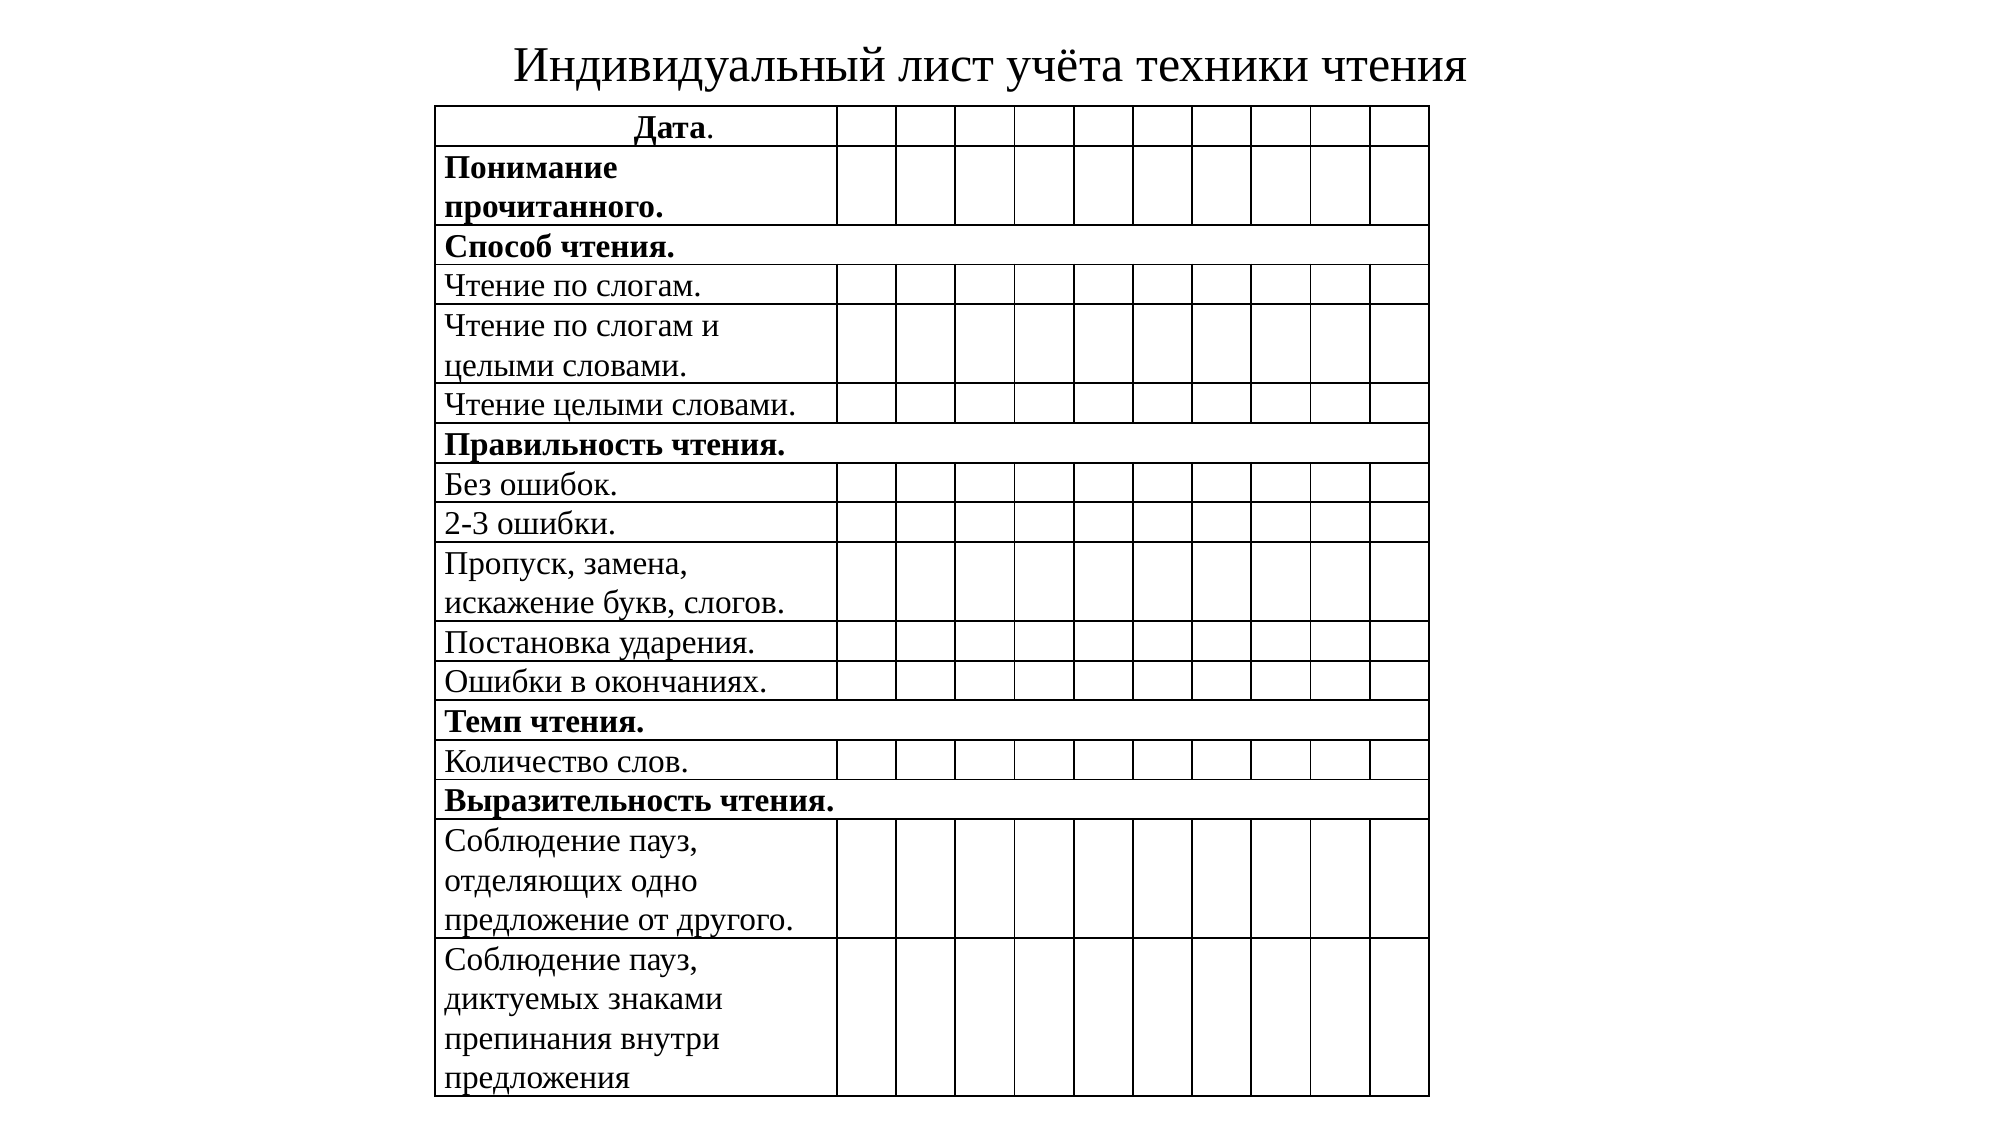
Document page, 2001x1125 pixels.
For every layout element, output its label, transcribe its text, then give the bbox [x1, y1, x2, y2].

table_cell [1311, 503, 1369, 541]
table_cell [956, 662, 1014, 699]
table_header Дата. [436, 107, 836, 145]
table_cell [1371, 464, 1428, 501]
table_cell Соблюдение пауз, диктуемых знаками препинания внутри предложения [436, 939, 836, 1095]
table_cell [1075, 464, 1132, 501]
table_cell [1134, 543, 1191, 620]
table_cell [838, 820, 895, 937]
table_cell [1075, 939, 1132, 1095]
table_cell [1134, 384, 1191, 422]
table_cell [1015, 662, 1073, 699]
table_cell [1193, 543, 1250, 620]
table_cell [1311, 622, 1369, 660]
table_cell [1015, 741, 1073, 779]
table_cell [1371, 384, 1428, 422]
table_cell 2-3 ошибки. [436, 503, 836, 541]
table_cell [1134, 305, 1191, 382]
table_cell Количество слов. [436, 741, 836, 779]
table_cell [1193, 939, 1250, 1095]
table_cell [1193, 384, 1250, 422]
table_cell [1371, 147, 1428, 224]
table_header [1075, 107, 1132, 145]
table_header [1252, 107, 1310, 145]
table_cell [1311, 265, 1369, 303]
table_cell [1252, 939, 1310, 1095]
table_cell [838, 147, 895, 224]
table_cell [1075, 662, 1132, 699]
table_cell Постановка ударения. [436, 622, 836, 660]
table_cell [956, 503, 1014, 541]
table_cell [1371, 820, 1428, 937]
table_cell [1075, 543, 1132, 620]
table_cell Ошибки в окончаниях. [436, 662, 836, 699]
table_cell [956, 543, 1014, 620]
table_cell [1015, 305, 1073, 382]
table_cell [1252, 622, 1310, 660]
table_cell [897, 384, 954, 422]
table_cell [1193, 464, 1250, 501]
table_cell [956, 464, 1014, 501]
table_cell [956, 147, 1014, 224]
table_cell [1193, 662, 1250, 699]
table_cell [1134, 147, 1191, 224]
table_header [1015, 107, 1073, 145]
table_cell [1015, 147, 1073, 224]
table_cell [1252, 662, 1310, 699]
table_cell [956, 939, 1014, 1095]
table_cell [1311, 464, 1369, 501]
table_cell [897, 939, 954, 1095]
table_cell [838, 305, 895, 382]
table_cell [1371, 741, 1428, 779]
table_cell [1193, 820, 1250, 937]
table_cell [1075, 820, 1132, 937]
table_cell Чтение целыми словами. [436, 384, 836, 422]
table_header [897, 107, 954, 145]
table_cell [1252, 464, 1310, 501]
table_cell [1193, 503, 1250, 541]
table_cell [1371, 503, 1428, 541]
table_cell [1252, 265, 1310, 303]
table_cell [838, 503, 895, 541]
table_cell [897, 464, 954, 501]
table_cell [956, 741, 1014, 779]
table_cell [1252, 543, 1310, 620]
table_header [838, 107, 895, 145]
table_cell [1193, 265, 1250, 303]
table_cell [1193, 147, 1250, 224]
table_cell [1015, 503, 1073, 541]
table_cell Чтение по слогам. [436, 265, 836, 303]
table_cell [838, 464, 895, 501]
table_header [1134, 107, 1191, 145]
table_cell [956, 305, 1014, 382]
table_cell [897, 265, 954, 303]
table_cell [1075, 384, 1132, 422]
table_cell [1134, 503, 1191, 541]
table_cell [956, 820, 1014, 937]
table_cell [897, 147, 954, 224]
table_cell [1311, 384, 1369, 422]
table_cell [838, 741, 895, 779]
table_cell [897, 820, 954, 937]
table_cell [956, 384, 1014, 422]
table_cell Правильность чтения. [436, 424, 1428, 462]
table_cell [838, 384, 895, 422]
table_cell [1311, 820, 1369, 937]
table_cell [1075, 622, 1132, 660]
table_cell Способ чтения. [436, 226, 1428, 264]
table_cell [1252, 503, 1310, 541]
table_cell [1193, 741, 1250, 779]
table_cell [1193, 622, 1250, 660]
table_header [1371, 107, 1428, 145]
table_cell [1134, 820, 1191, 937]
table_cell [1015, 939, 1073, 1095]
table_cell [897, 622, 954, 660]
table_cell [1134, 265, 1191, 303]
table_cell Без ошибок. [436, 464, 836, 501]
table_cell [1075, 305, 1132, 382]
table_cell [897, 662, 954, 699]
table_cell [1015, 464, 1073, 501]
table_cell [1311, 741, 1369, 779]
table_cell [838, 543, 895, 620]
table_cell [1015, 384, 1073, 422]
table_cell Темп чтения. [436, 701, 1428, 739]
table_cell [1075, 741, 1132, 779]
table_cell Пропуск, замена, искажение букв, слогов. [436, 543, 836, 620]
table_cell [956, 265, 1014, 303]
table_header [1311, 107, 1369, 145]
table_cell [897, 741, 954, 779]
table_cell [838, 662, 895, 699]
table_cell Выразительность чтения. [436, 780, 1428, 818]
table_cell [1134, 622, 1191, 660]
table_cell [1311, 147, 1369, 224]
table_cell [1252, 305, 1310, 382]
table_cell [897, 305, 954, 382]
table_cell Чтение по слогам и целыми словами. [436, 305, 836, 382]
table_cell [1311, 662, 1369, 699]
table_cell [897, 503, 954, 541]
table_cell [1311, 305, 1369, 382]
table_cell [1015, 543, 1073, 620]
table_cell [1371, 662, 1428, 699]
table_cell [1075, 265, 1132, 303]
table_cell [1371, 543, 1428, 620]
table_cell [1015, 622, 1073, 660]
table_cell [1193, 305, 1250, 382]
table_cell [838, 265, 895, 303]
table_cell [1371, 265, 1428, 303]
table_cell [1311, 543, 1369, 620]
table_cell [1134, 662, 1191, 699]
table_cell [1252, 384, 1310, 422]
title Индивидуальный лист учёта техники чтения [128, 25, 1854, 107]
table_cell [956, 622, 1014, 660]
table_cell [1311, 939, 1369, 1095]
table_cell [1015, 265, 1073, 303]
table_cell [1075, 503, 1132, 541]
table_cell [1015, 820, 1073, 937]
table_cell Соблюдение пауз, отделяющих одно предложение от другого. [436, 820, 836, 937]
table_cell [1371, 305, 1428, 382]
table_cell [1252, 820, 1310, 937]
table_header [956, 107, 1014, 145]
table_cell [838, 939, 895, 1095]
table_cell [1252, 147, 1310, 224]
table_cell [838, 622, 895, 660]
table_cell [1371, 939, 1428, 1095]
table_cell [897, 543, 954, 620]
table_cell [1134, 939, 1191, 1095]
table_cell [1371, 622, 1428, 660]
table_cell [1134, 464, 1191, 501]
table_header [1193, 107, 1250, 145]
table_cell Понимание прочитанного. [436, 147, 836, 224]
table_cell [1075, 147, 1132, 224]
table_cell [1134, 741, 1191, 779]
table_cell [1252, 741, 1310, 779]
